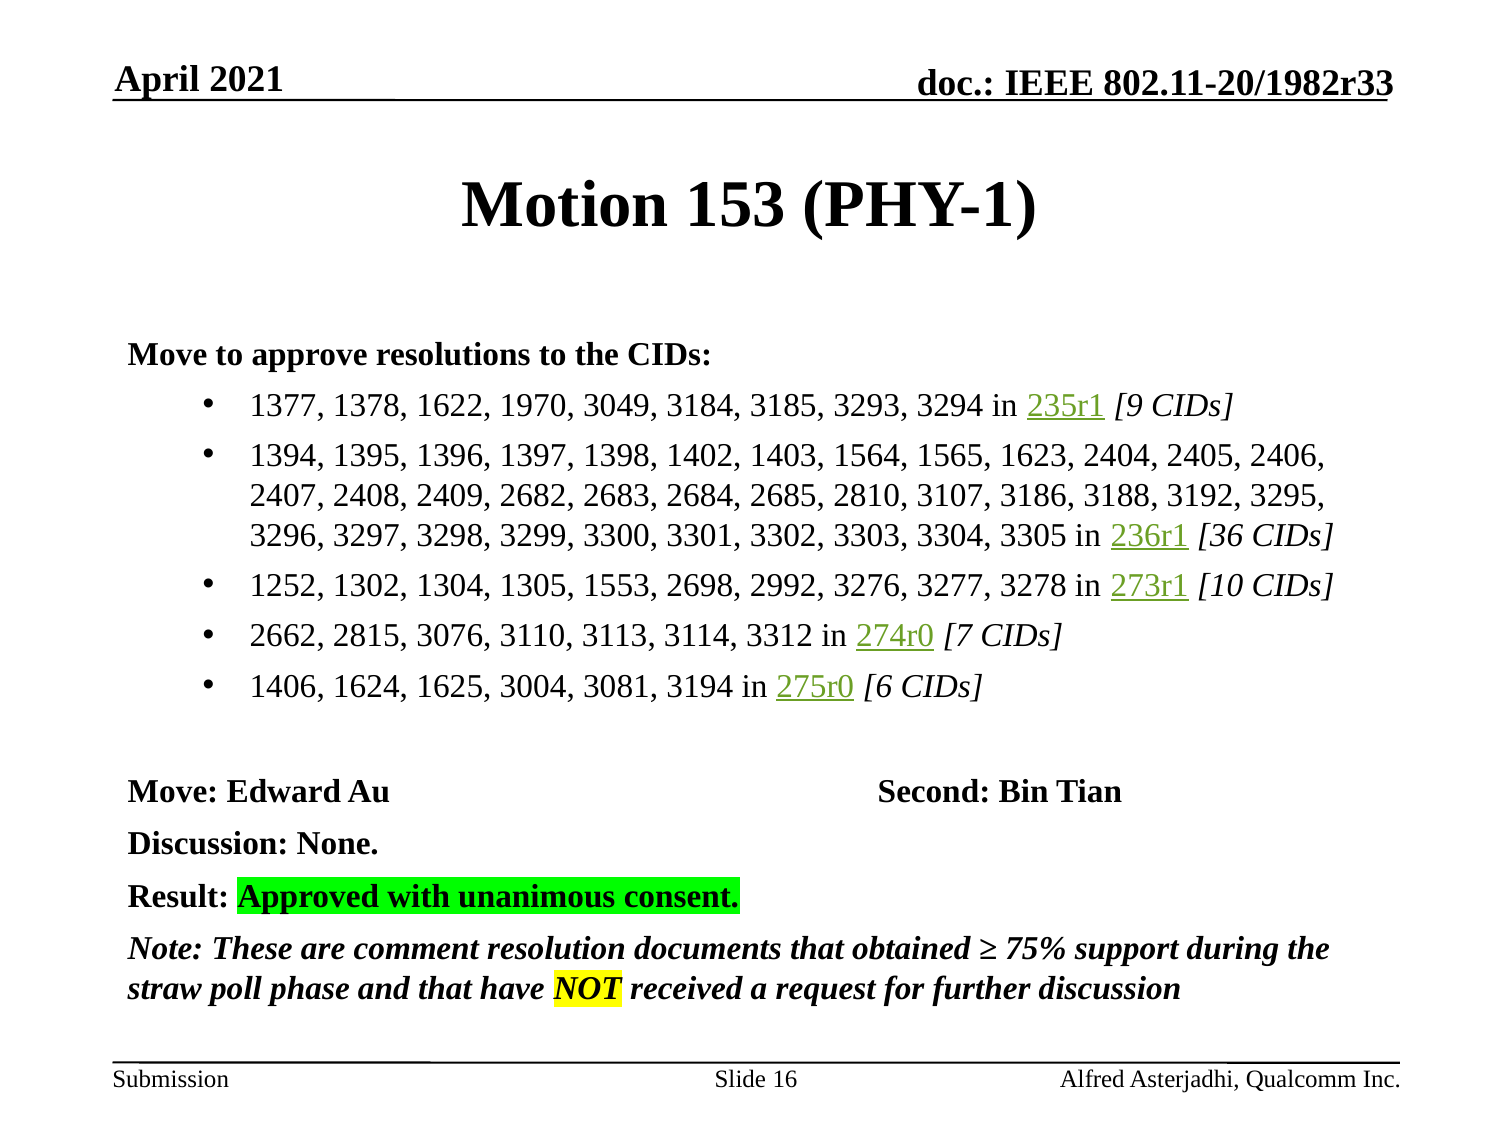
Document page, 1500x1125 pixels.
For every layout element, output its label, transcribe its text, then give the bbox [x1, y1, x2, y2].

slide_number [114, 54, 423, 100]
footer Alfred Asterjadhi, Qualcomm Inc. [878, 1061, 1402, 1093]
list Move to approve resolutions to the CIDs: 1377, 1378, 1622, 1970, 3049, 3184, 3185, 3293, 3294 in 235r1 [9 CIDs] 1394, 1395, 1396, 1397, 1398, 1402, 1403, 1564, 1565, 1623, 2404, 2405, 2406, 2407, 2408, 2409, 2682, 2683, 2684, 2685, 2810, 3107, 3186, 3188, 3192, 3295, 3296, 3297, 3298, 3299, 3300, 3301, 3302, 3303, 3304, 3305 in 236r1 [36 CIDs] 1252, 1302, 1304, 1305, 1553, 2698, 2992, 3276, 3277, 3278 in 273r1 [10 CIDs] 2662, 2815, 3076, 3110, 3113, 3114, 3312 in 274r0 [7 CIDs] 1406, 1624, 1625, 3004, 3081, 3194 in 275r0 [6 CIDs] Move: Edward Au Second: Bin Tian Discussion: None. Result: Approved with unanimous consent. Note: These are comment resolution documents that obtained ≥ 75% support during the straw poll phase and that have NOT received a request for further discussion [112, 324, 1388, 1063]
slide_number Slide 16 [712, 1061, 800, 1123]
title Motion 153 (PHY-1) [112, 112, 1388, 288]
